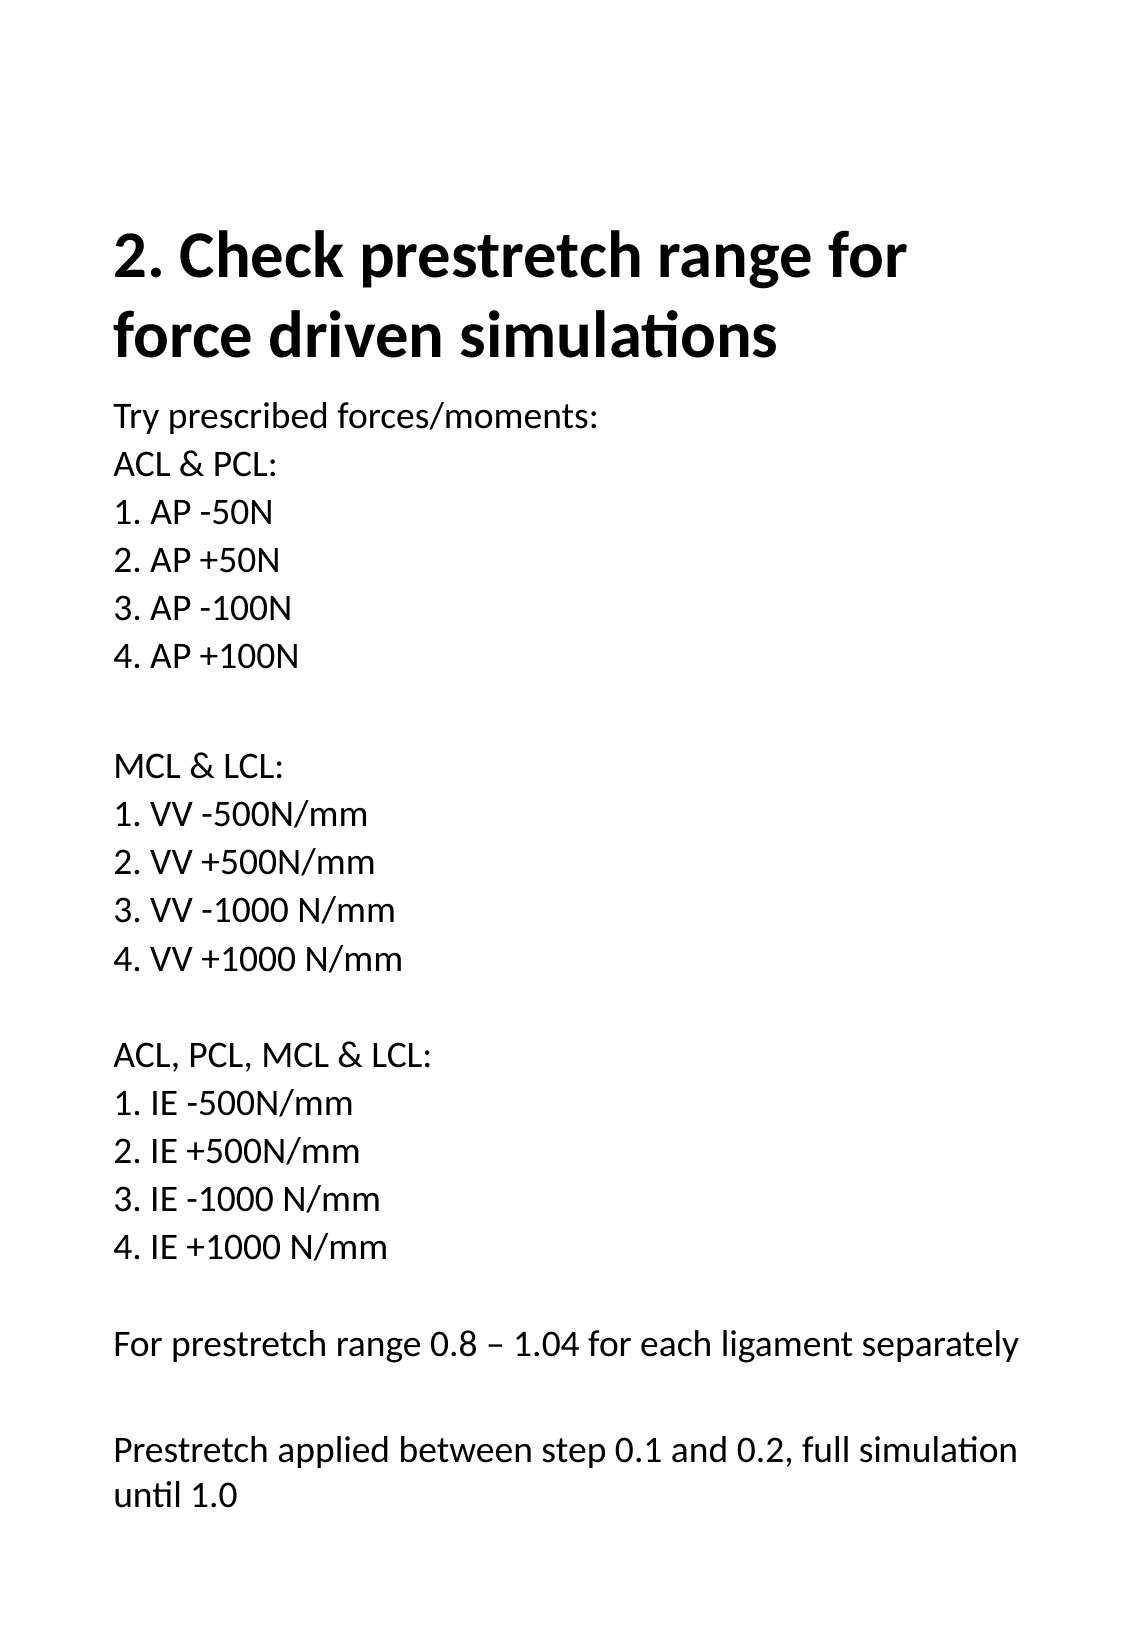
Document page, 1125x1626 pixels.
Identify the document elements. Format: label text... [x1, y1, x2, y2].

text_box Try prescribed forces/moments: ACL & PCL: 1. AP -50N 2. AP +50N 3. AP -100N 4. AP +100N MCL & LCL: 1. VV -500N/mm 2. VV +500N/mm 3. VV -1000 N/mm 4. VV +1000 N/mm ACL, PCL, MCL & LCL: 1. IE -500N/mm 2. IE +500N/mm 3. IE -1000 N/mm 4. IE +1000 N/mm For prestretch range 0.8 – 1.04 for each ligament separately Prestretch applied between step 0.1 and 0.2, full simulation until 1.0 [98, 380, 1090, 1571]
text_box 2. Check prestretch range for force driven simulations [98, 203, 1027, 379]
